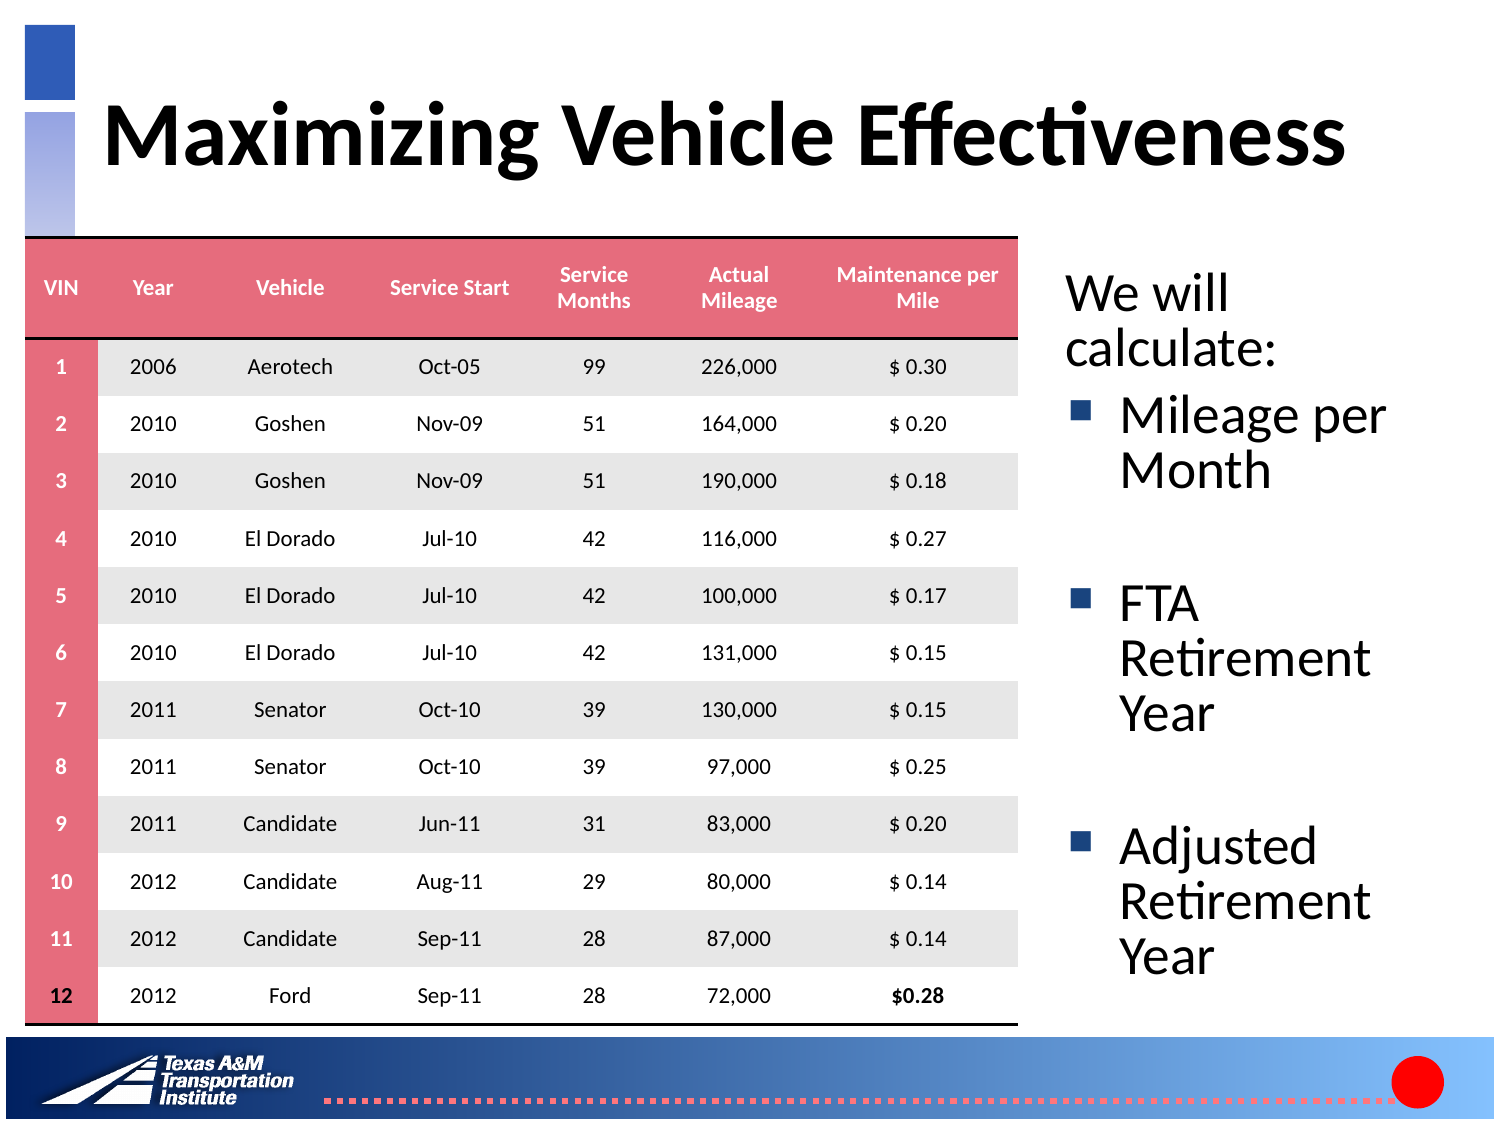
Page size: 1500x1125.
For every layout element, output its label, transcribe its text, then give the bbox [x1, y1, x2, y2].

table_cell $ 0.14 [818, 910, 1018, 967]
table_cell $ 0.18 [818, 453, 1018, 510]
table_header Maintenance per Mile [818, 239, 1018, 337]
table_cell Candidate [209, 910, 372, 967]
table_cell El Dorado [209, 624, 372, 681]
table_cell $ 0.20 [818, 796, 1018, 853]
list We will calculate: Mileage per Month FTA Retirement Year Adjusted Retirement Year [1050, 262, 1450, 1000]
table_cell 51 [528, 453, 660, 510]
table_header Actual Mileage [660, 239, 818, 337]
table_cell 190,000 [660, 453, 818, 510]
table_cell 42 [528, 510, 660, 567]
table_cell Jul-10 [372, 510, 528, 567]
table_cell 51 [528, 396, 660, 453]
table_header VIN [25, 239, 98, 337]
table_cell 29 [528, 853, 660, 910]
table_cell 2010 [98, 396, 209, 453]
table_cell 3 [25, 453, 98, 510]
table_cell 42 [528, 624, 660, 681]
table_cell 100,000 [660, 567, 818, 624]
table_cell $ 0.25 [818, 739, 1018, 796]
table_cell 2012 [98, 853, 209, 910]
table_cell 31 [528, 796, 660, 853]
table_cell 28 [528, 910, 660, 967]
table_cell $ 0.15 [818, 624, 1018, 681]
table_cell $0.28 [818, 967, 1018, 1023]
table_cell Aerotech [209, 340, 372, 396]
table_cell $ 0.14 [818, 853, 1018, 910]
table_cell 2010 [98, 453, 209, 510]
table_cell Senator [209, 739, 372, 796]
table_cell 99 [528, 340, 660, 396]
table_cell 2012 [98, 910, 209, 967]
table_cell Oct-10 [372, 739, 528, 796]
table_cell 97,000 [660, 739, 818, 796]
table_cell Candidate [209, 853, 372, 910]
table_cell 2010 [98, 567, 209, 624]
table_cell 6 [25, 624, 98, 681]
table_cell 2010 [98, 510, 209, 567]
table_cell 80,000 [660, 853, 818, 910]
table_cell El Dorado [209, 567, 372, 624]
table_cell Nov-09 [372, 396, 528, 453]
table_cell Nov-09 [372, 453, 528, 510]
table_cell 2010 [98, 624, 209, 681]
table_cell Senator [209, 681, 372, 739]
table_cell 130,000 [660, 681, 818, 739]
table_cell Oct-05 [372, 340, 528, 396]
table_cell 116,000 [660, 510, 818, 567]
table_cell Jun-11 [372, 796, 528, 853]
table_cell 2012 [98, 967, 209, 1023]
table_cell 2006 [98, 340, 209, 396]
table_cell $ 0.30 [818, 340, 1018, 396]
table_cell 226,000 [660, 340, 818, 396]
table_cell 164,000 [660, 396, 818, 453]
table_cell 5 [25, 567, 98, 624]
table_header Year [98, 239, 209, 337]
table_cell $ 0.17 [818, 567, 1018, 624]
table_cell 39 [528, 681, 660, 739]
table_cell Sep-11 [372, 967, 528, 1023]
table_cell Sep-11 [372, 910, 528, 967]
title Maximizing Vehicle Effectiveness [87, 24, 1425, 233]
table_cell 8 [25, 739, 98, 796]
table_cell 4 [25, 510, 98, 567]
table_cell 28 [528, 967, 660, 1023]
table_cell Candidate [209, 796, 372, 853]
table_cell 87,000 [660, 910, 818, 967]
table_cell 131,000 [660, 624, 818, 681]
table_cell $ 0.20 [818, 396, 1018, 453]
table_cell 2011 [98, 796, 209, 853]
table_cell Aug-11 [372, 853, 528, 910]
table_cell 83,000 [660, 796, 818, 853]
table_cell 2011 [98, 739, 209, 796]
table_cell 2011 [98, 681, 209, 739]
table_header Service Months [528, 239, 660, 337]
table_cell $ 0.15 [818, 681, 1018, 739]
table_cell $ 0.27 [818, 510, 1018, 567]
table_cell 7 [25, 681, 98, 739]
table_cell 39 [528, 739, 660, 796]
table_cell 1 [25, 340, 98, 396]
picture [37, 1037, 300, 1125]
table_cell El Dorado [209, 510, 372, 567]
table_cell Goshen [209, 396, 372, 453]
table_cell 12 [25, 967, 98, 1023]
table_cell 9 [25, 796, 98, 853]
table_cell 2 [25, 396, 98, 453]
table_cell Oct-10 [372, 681, 528, 739]
table_cell 11 [25, 910, 98, 967]
table_header Vehicle [209, 239, 372, 337]
table_cell Jul-10 [372, 624, 528, 681]
table_cell 42 [528, 567, 660, 624]
table_header Service Start [372, 239, 528, 337]
table_cell Ford [209, 967, 372, 1023]
table_cell 72,000 [660, 967, 818, 1023]
table_cell Goshen [209, 453, 372, 510]
table_cell 10 [25, 853, 98, 910]
table_cell Jul-10 [372, 567, 528, 624]
